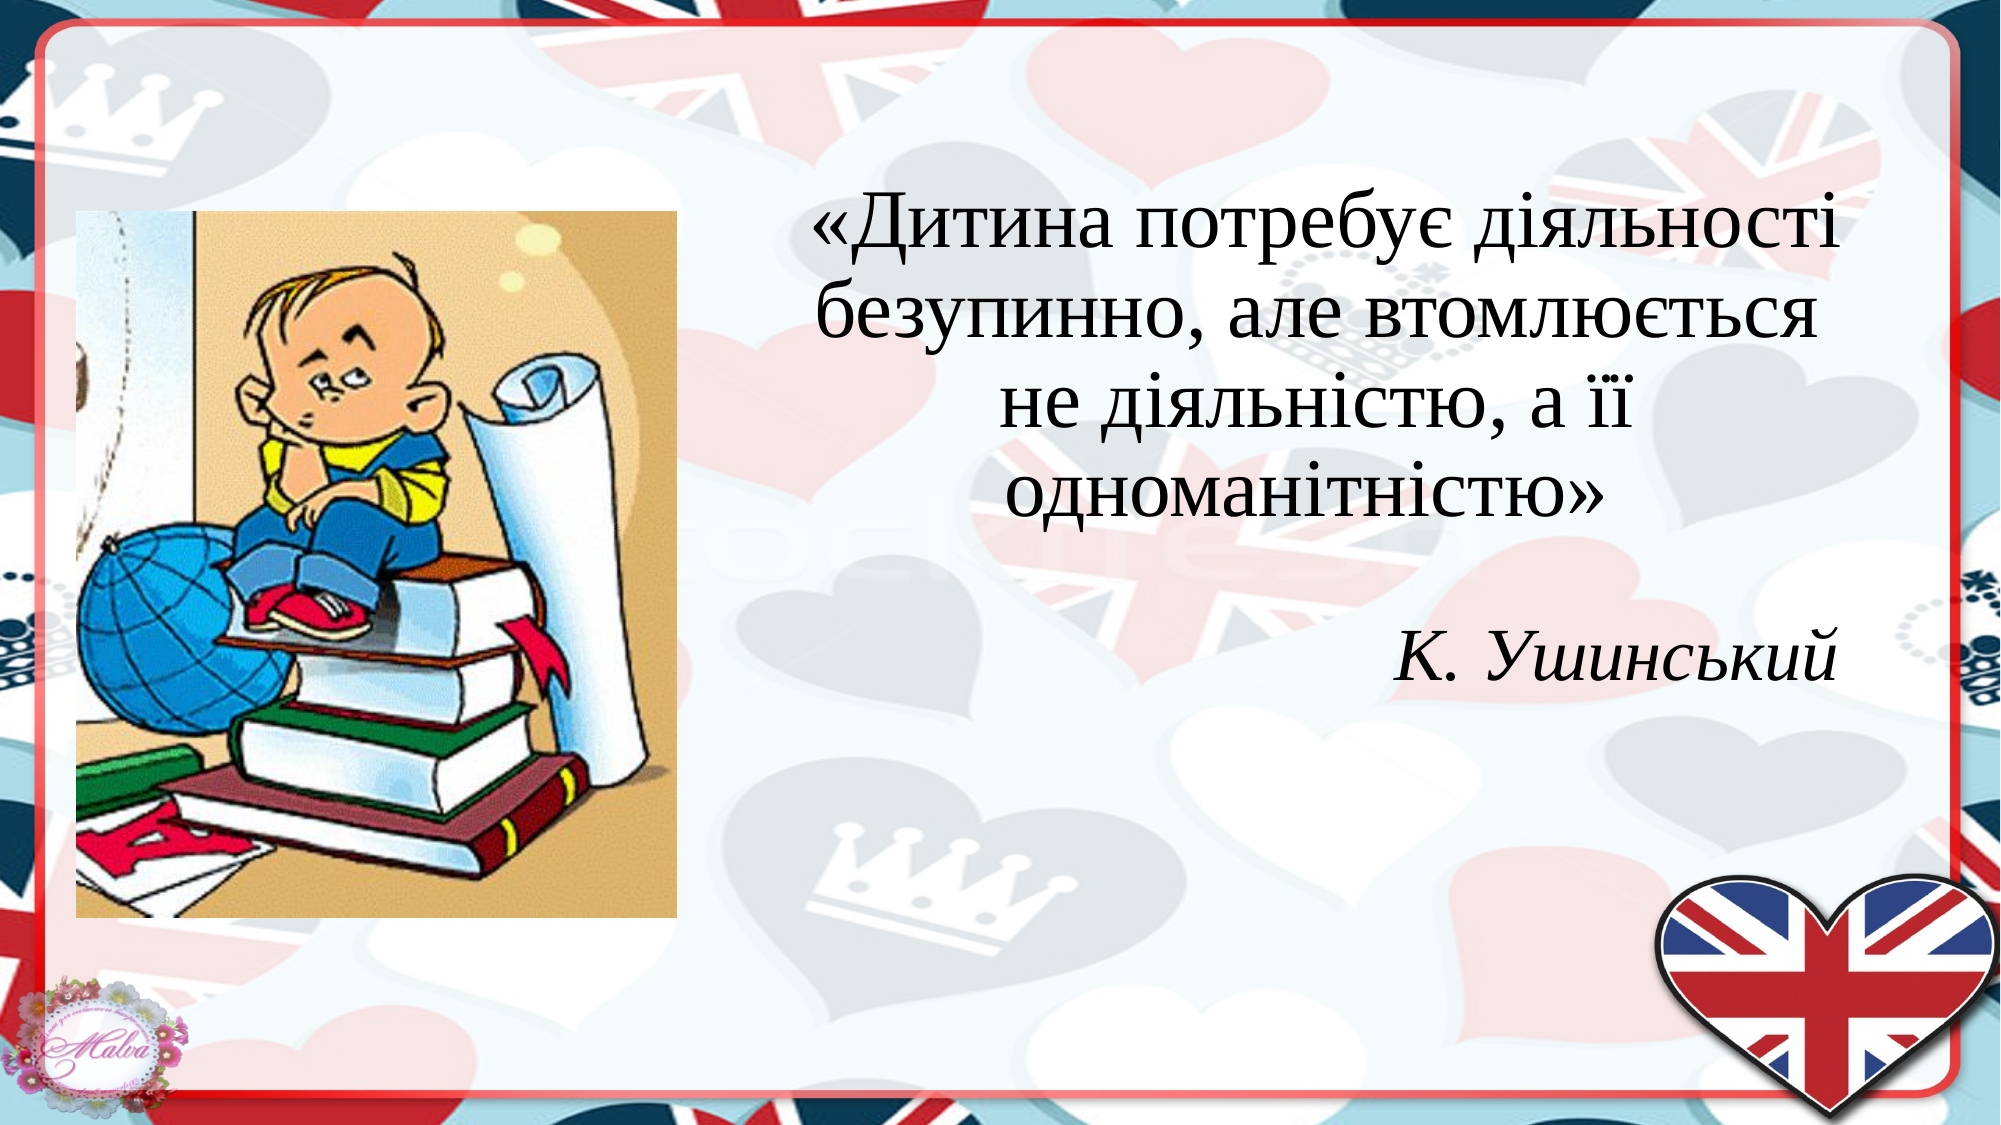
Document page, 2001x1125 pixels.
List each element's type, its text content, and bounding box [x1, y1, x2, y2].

picture [0, 0, 2001, 1125]
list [76, 211, 677, 918]
title «Дитина потребує діяльності безупинно, але втомлюється не діяльністю, а її одноманітністю» К. Ушинський [722, 59, 1911, 813]
picture [673, 0, 691, 9]
